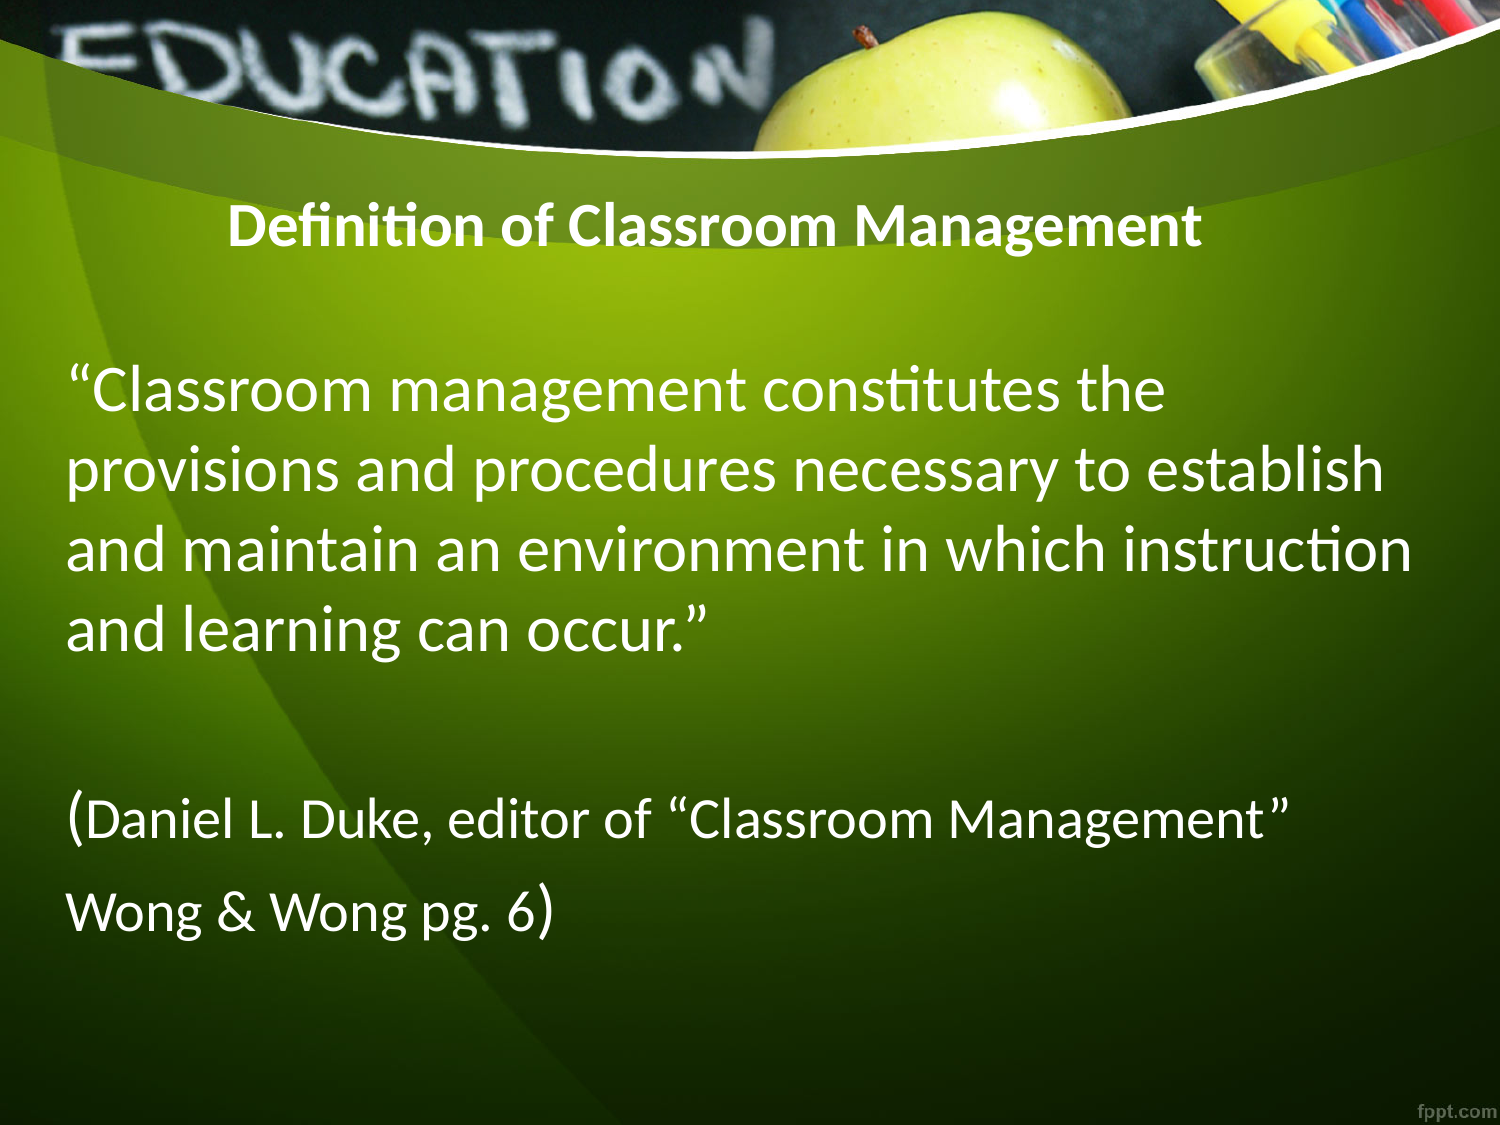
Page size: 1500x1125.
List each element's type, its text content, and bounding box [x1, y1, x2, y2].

list “Classroom management constitutes the provisions and procedures necessary to establish and maintain an environment in which instruction and learning can occur.” (Daniel L. Duke, editor of “Classroom Management” Wong & Wong pg. 6) [50, 337, 1463, 1115]
title Definition of Classroom Management [212, 149, 1315, 293]
picture [0, 0, 1500, 1125]
